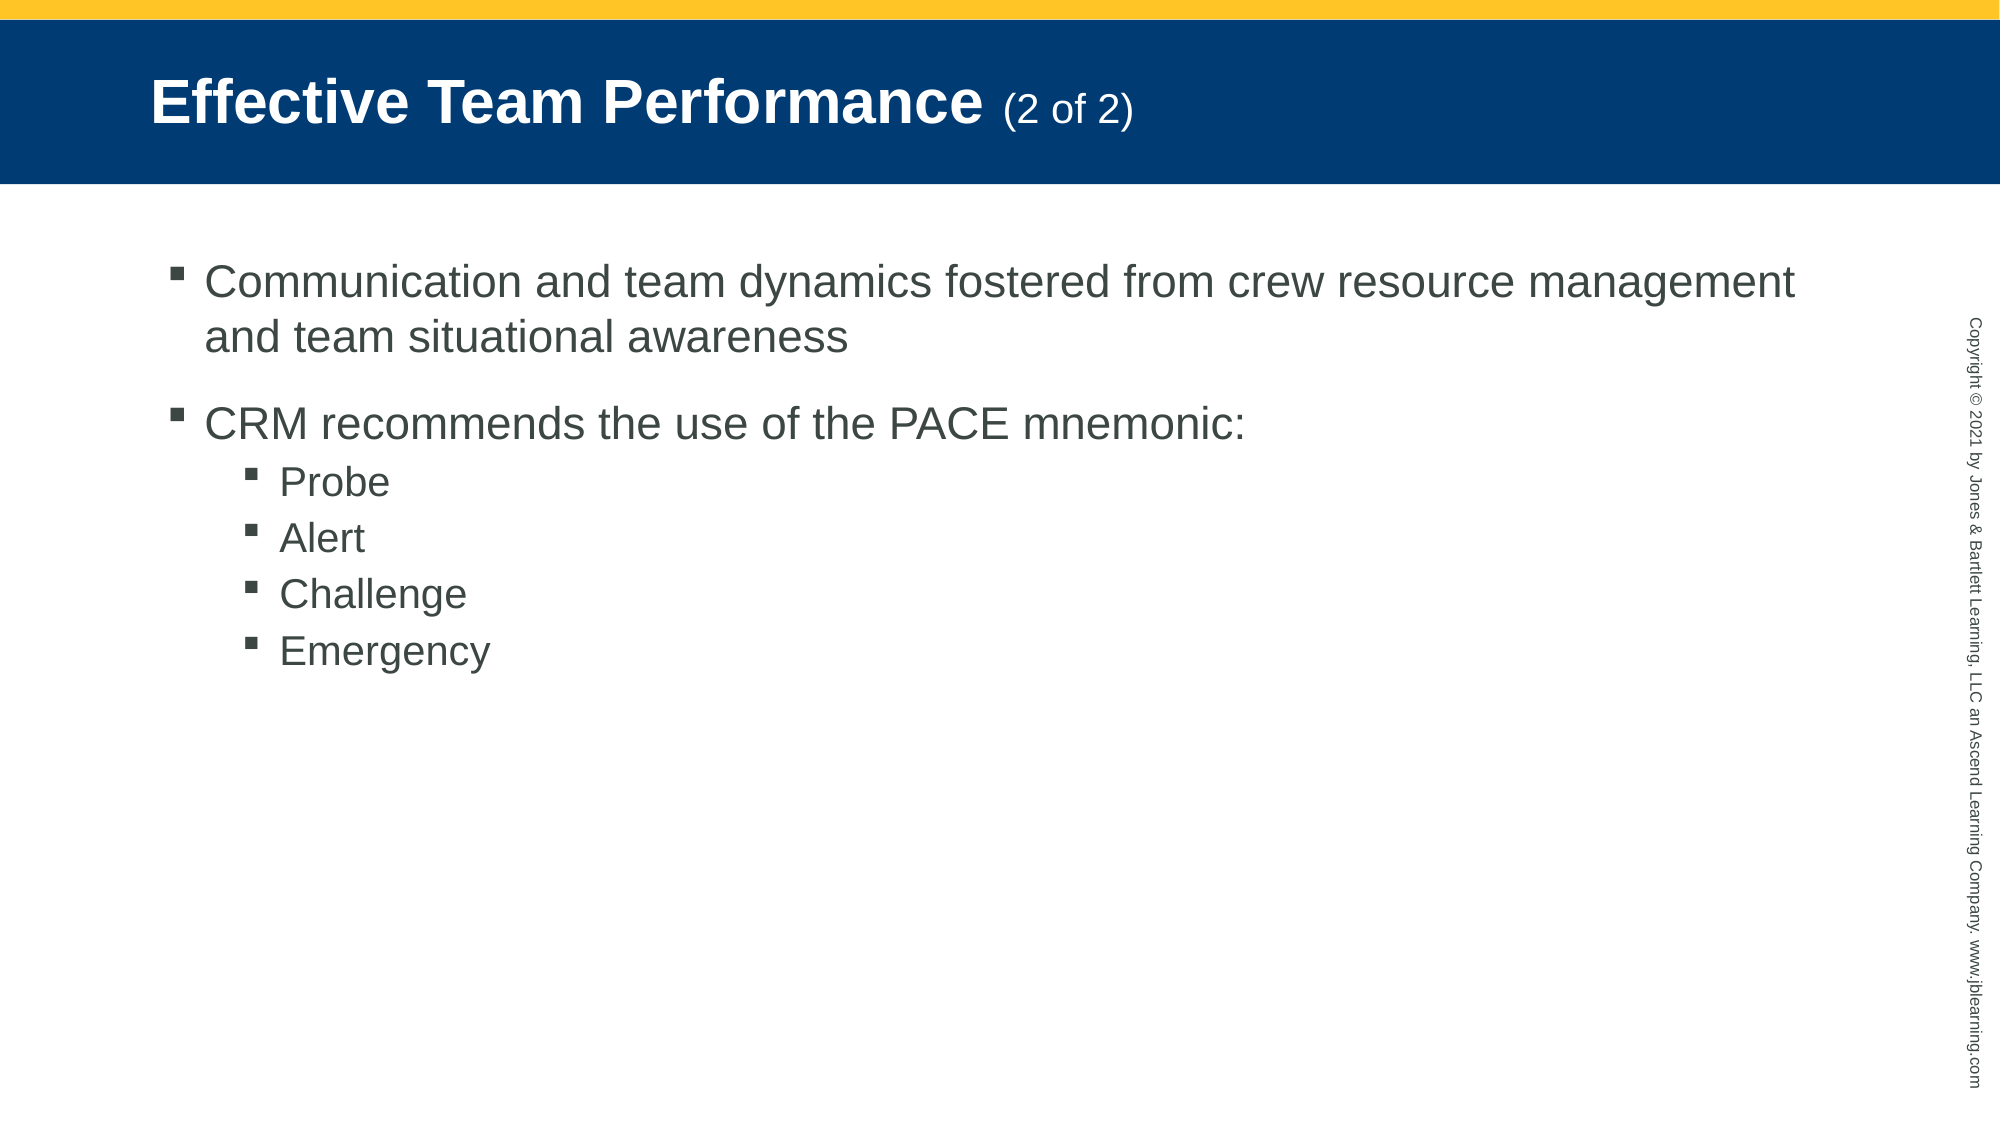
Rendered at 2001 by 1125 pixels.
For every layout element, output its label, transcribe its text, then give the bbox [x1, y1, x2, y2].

list Communication and team dynamics fostered from crew resource management and team situational awareness CRM recommends the use of the PACE mnemonic: Probe Alert Challenge Emergency [151, 244, 1840, 1016]
title Effective Team Performance (2 of 2) [0, 19, 2000, 185]
